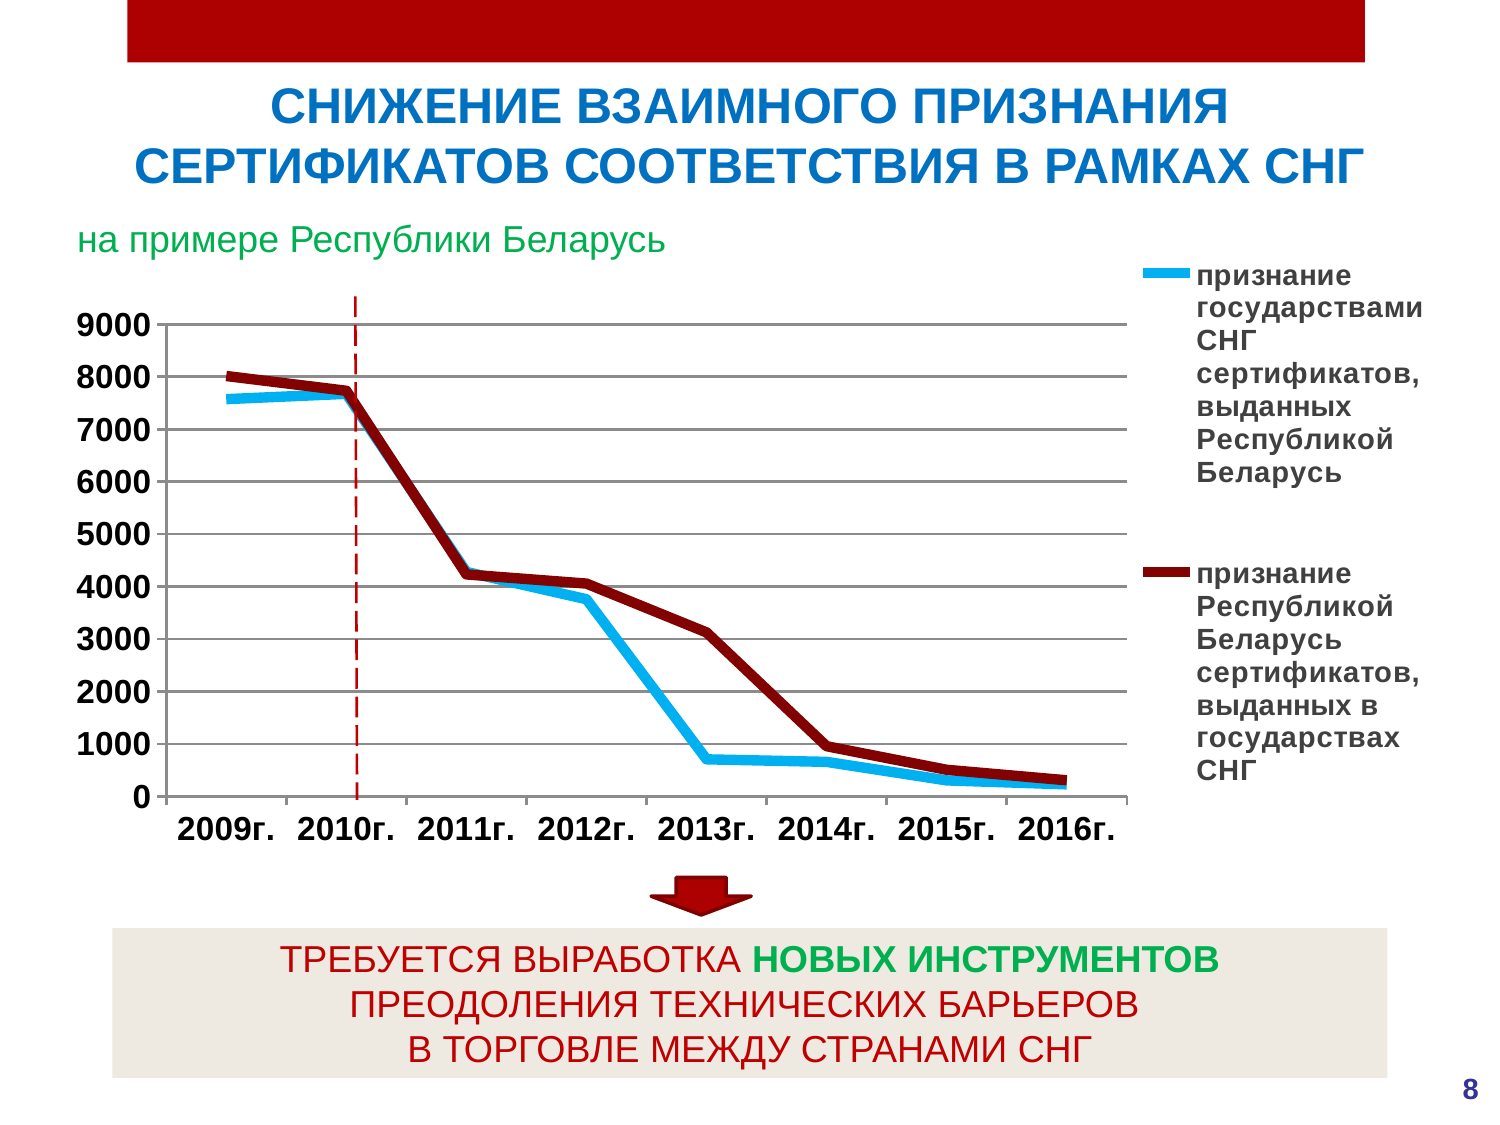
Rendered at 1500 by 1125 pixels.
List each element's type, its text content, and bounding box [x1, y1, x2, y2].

text_box СНИЖЕНИЕ ВЗАИМНОГО ПРИЗНАНИЯ СЕРТИФИКАТОВ СООТВЕТСТВИЯ В РАМКАХ СНГ [48, 61, 1452, 206]
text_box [354, 295, 358, 801]
text_box на примере Республики Беларусь [62, 207, 752, 233]
text_box ТРЕБУЕТСЯ ВЫРАБОТКА НОВЫХ ИНСТРУМЕНТОВ ПРЕОДОЛЕНИЯ ТЕХНИЧЕСКИХ БАРЬЕРОВ В ТОРГОВЛЕ МЕЖДУ СТРАНАМИ СНГ [112, 928, 1388, 1078]
text_box [649, 875, 753, 917]
chart [31, 233, 1449, 864]
text_box 8 [1385, 1062, 1500, 1113]
